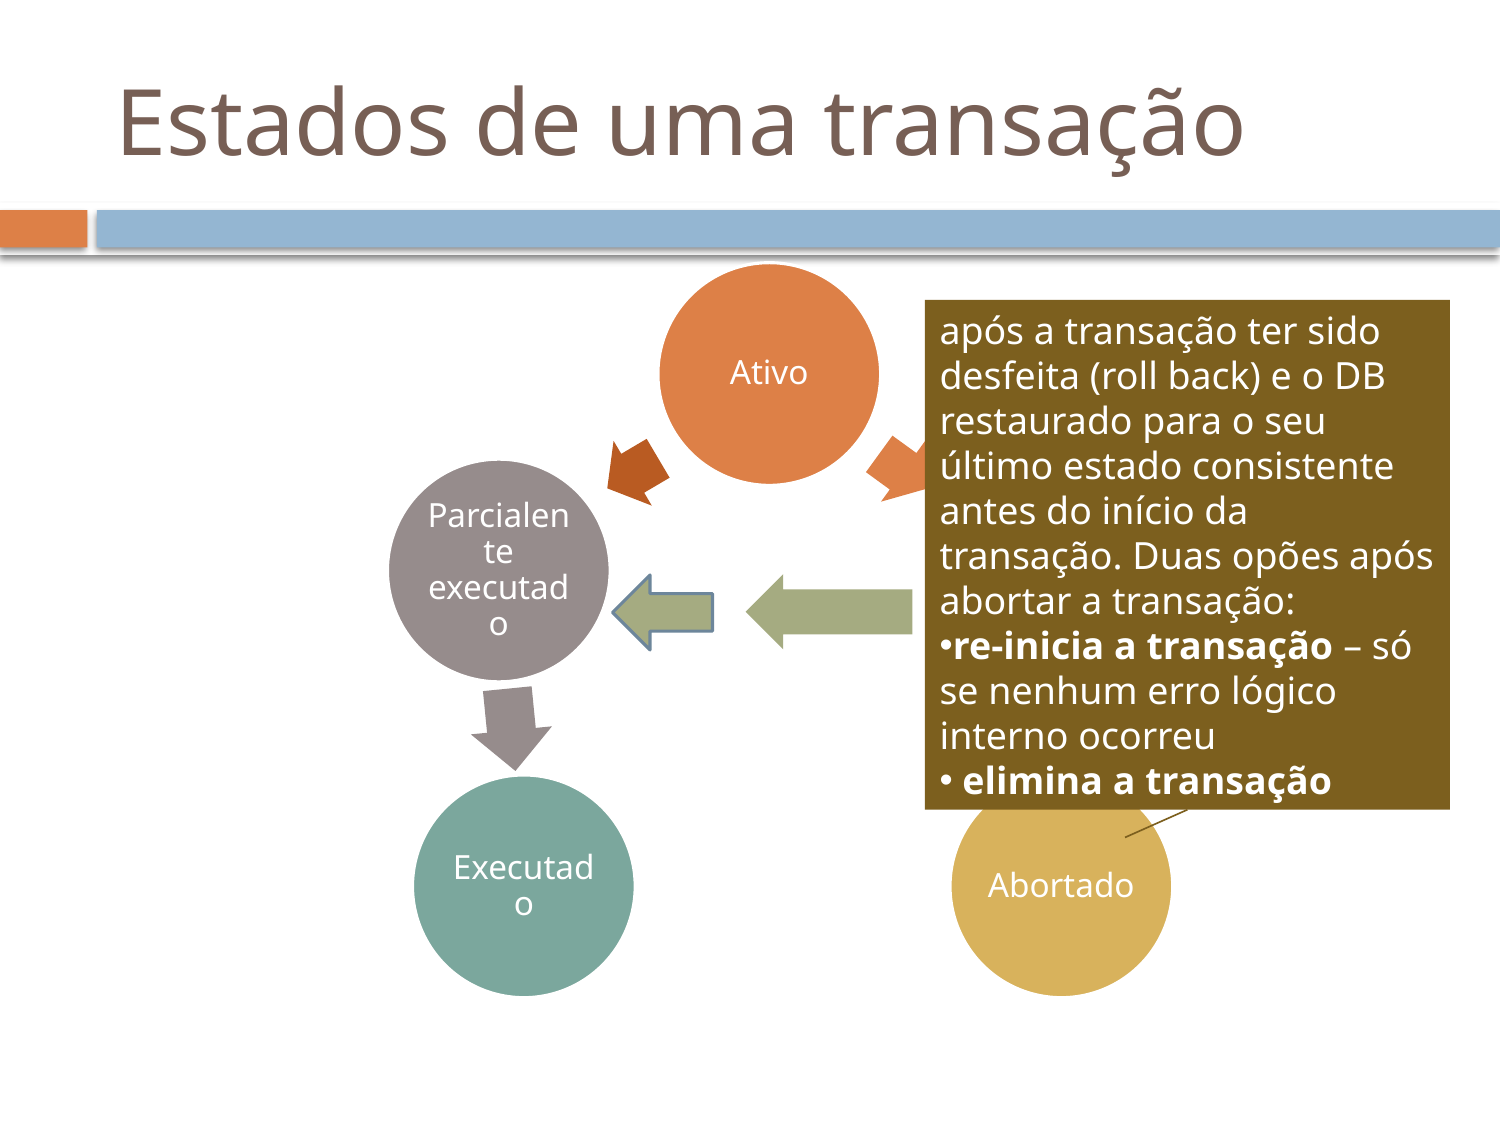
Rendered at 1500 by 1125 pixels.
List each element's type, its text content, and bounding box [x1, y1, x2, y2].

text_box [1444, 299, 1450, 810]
title Estados de uma transação [100, 37, 1438, 200]
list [100, 262, 1439, 1001]
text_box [1124, 769, 1188, 838]
